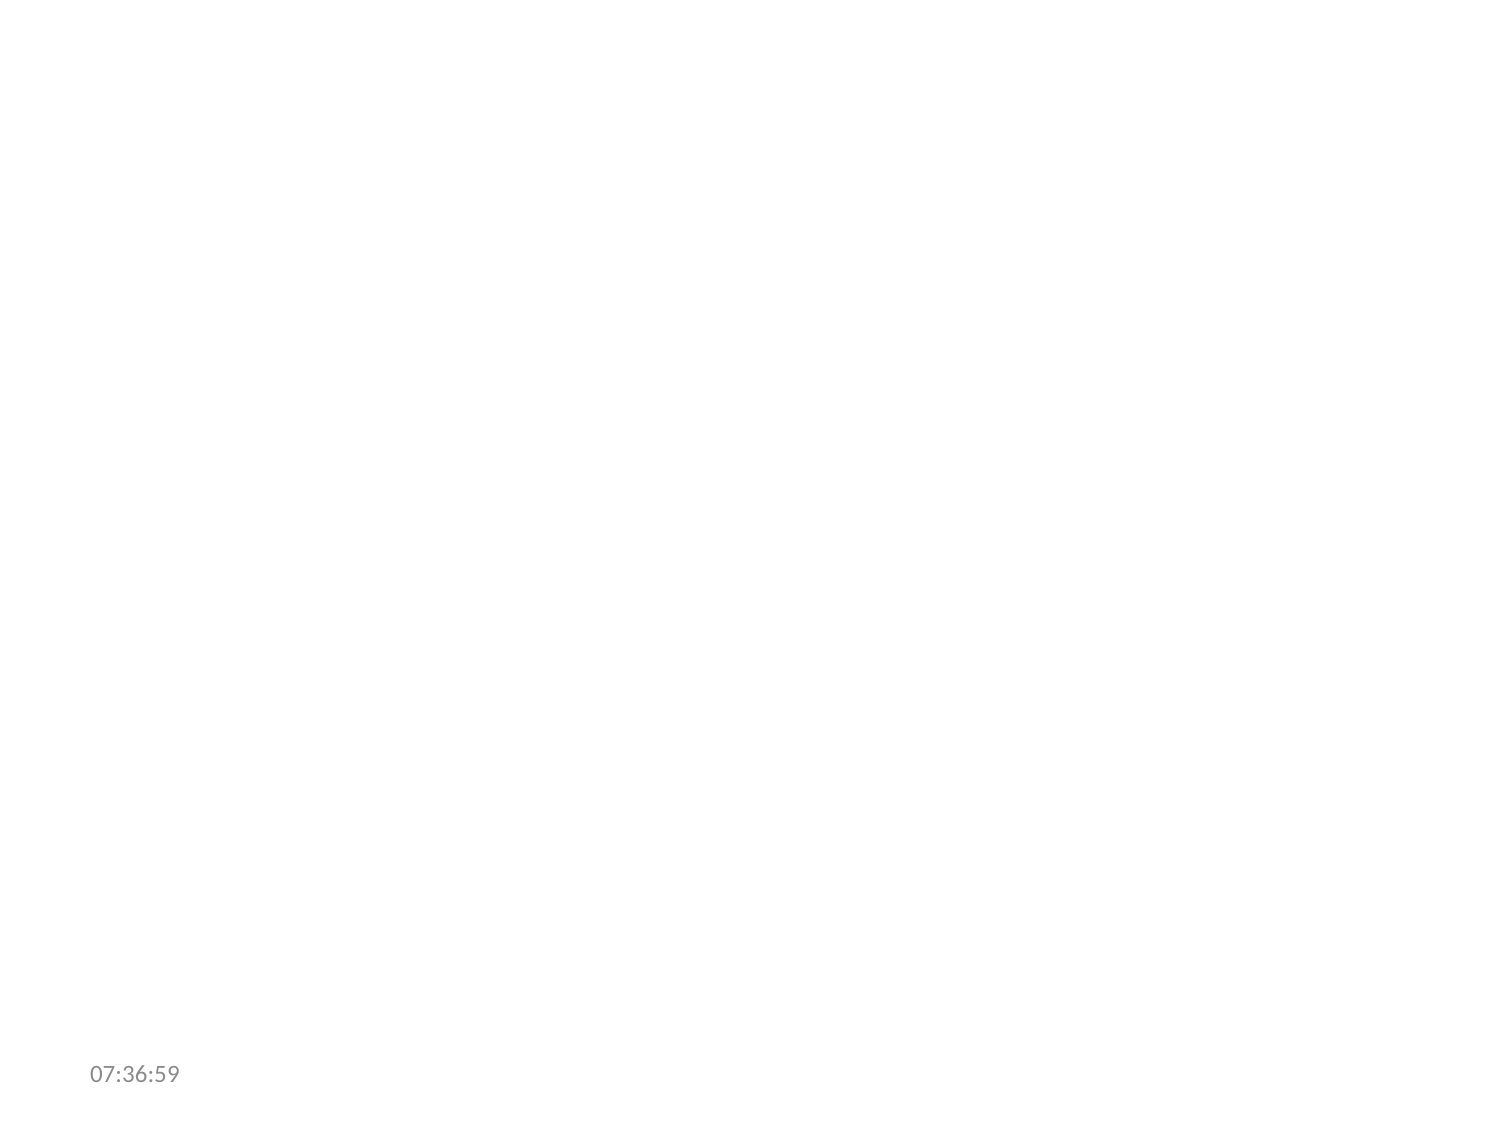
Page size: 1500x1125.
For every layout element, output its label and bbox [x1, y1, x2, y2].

slide_number [75, 1042, 425, 1103]
